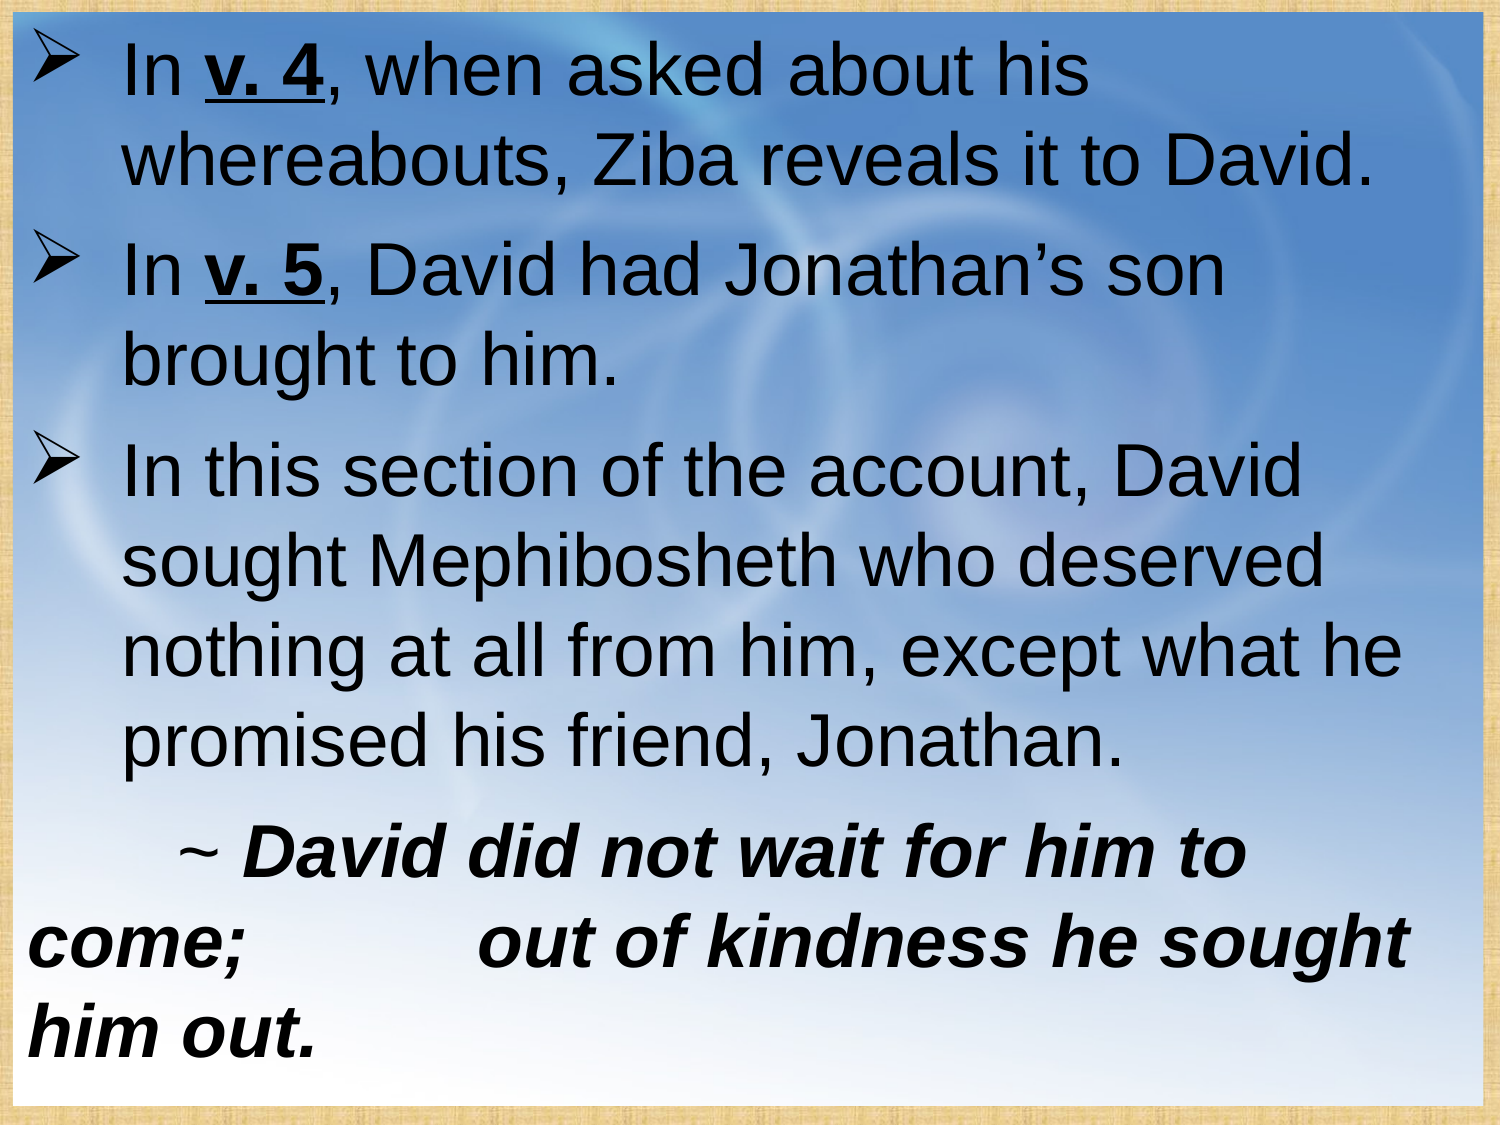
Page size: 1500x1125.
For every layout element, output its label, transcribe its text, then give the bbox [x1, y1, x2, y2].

picture [0, 0, 1500, 1125]
subtitle In v. 4, when asked about his whereabouts, Ziba reveals it to David. In v. 5, David had Jonathan’s son brought to him. In this section of the account, David sought Mephibosheth who deserved nothing at all from him, except what he promised his friend, Jonathan. ~ David did not wait for him to come; out of kindness he sought him out. [12, 12, 1484, 1106]
